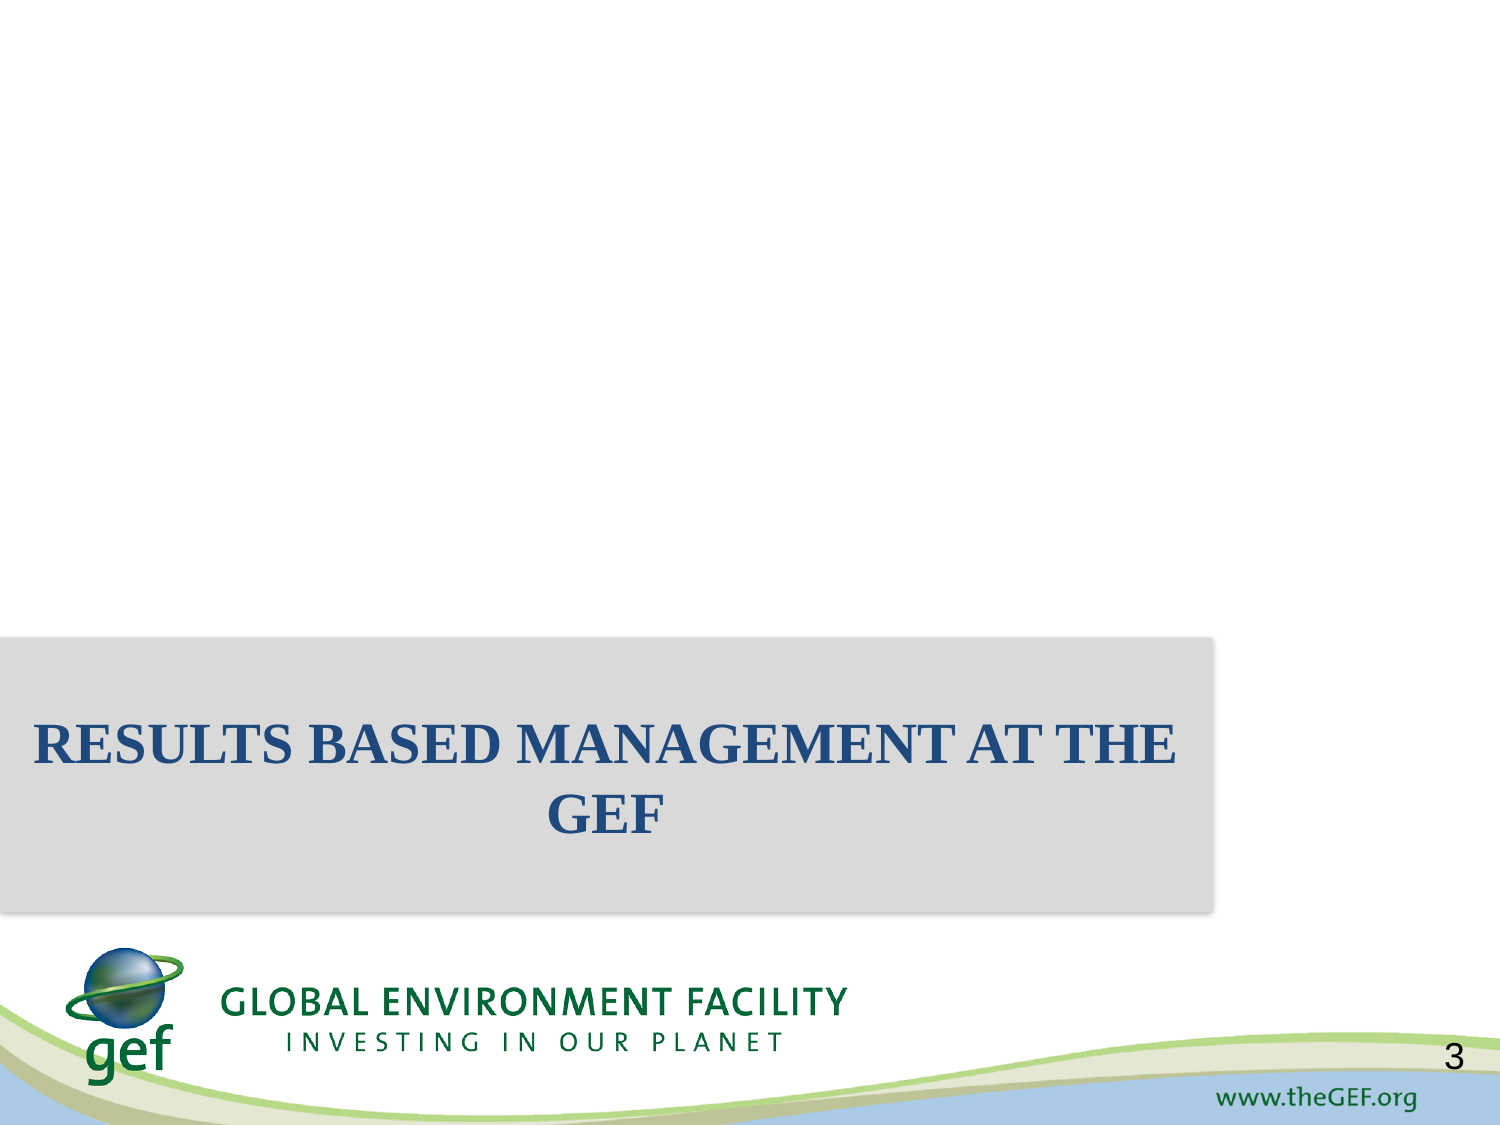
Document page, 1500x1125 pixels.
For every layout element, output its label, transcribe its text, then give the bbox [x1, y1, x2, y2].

picture [0, 920, 1500, 1125]
text_box Results Based Management at the GEF [0, 637, 1213, 913]
slide_number 3 [1417, 1012, 1500, 1095]
